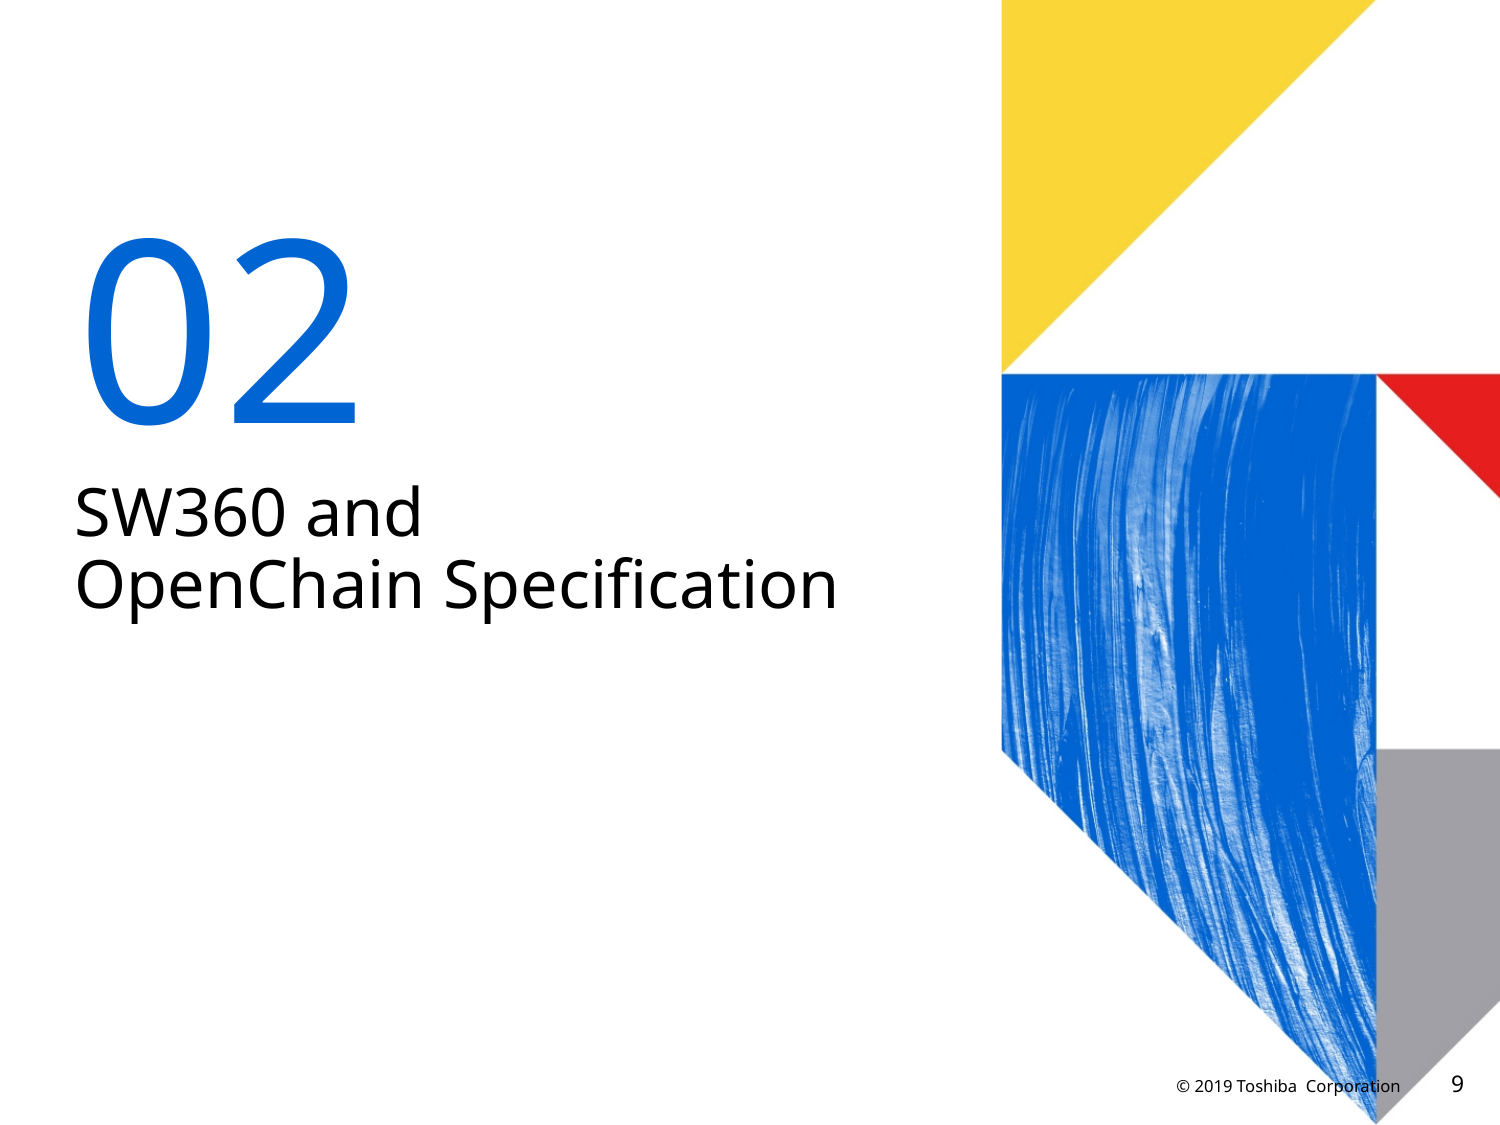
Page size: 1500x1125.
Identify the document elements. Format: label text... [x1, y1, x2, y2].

picture [1001, 0, 1500, 1125]
list 02 [0, 0, 542, 480]
title SW360 and OpenChain Specification [74, 479, 1009, 590]
